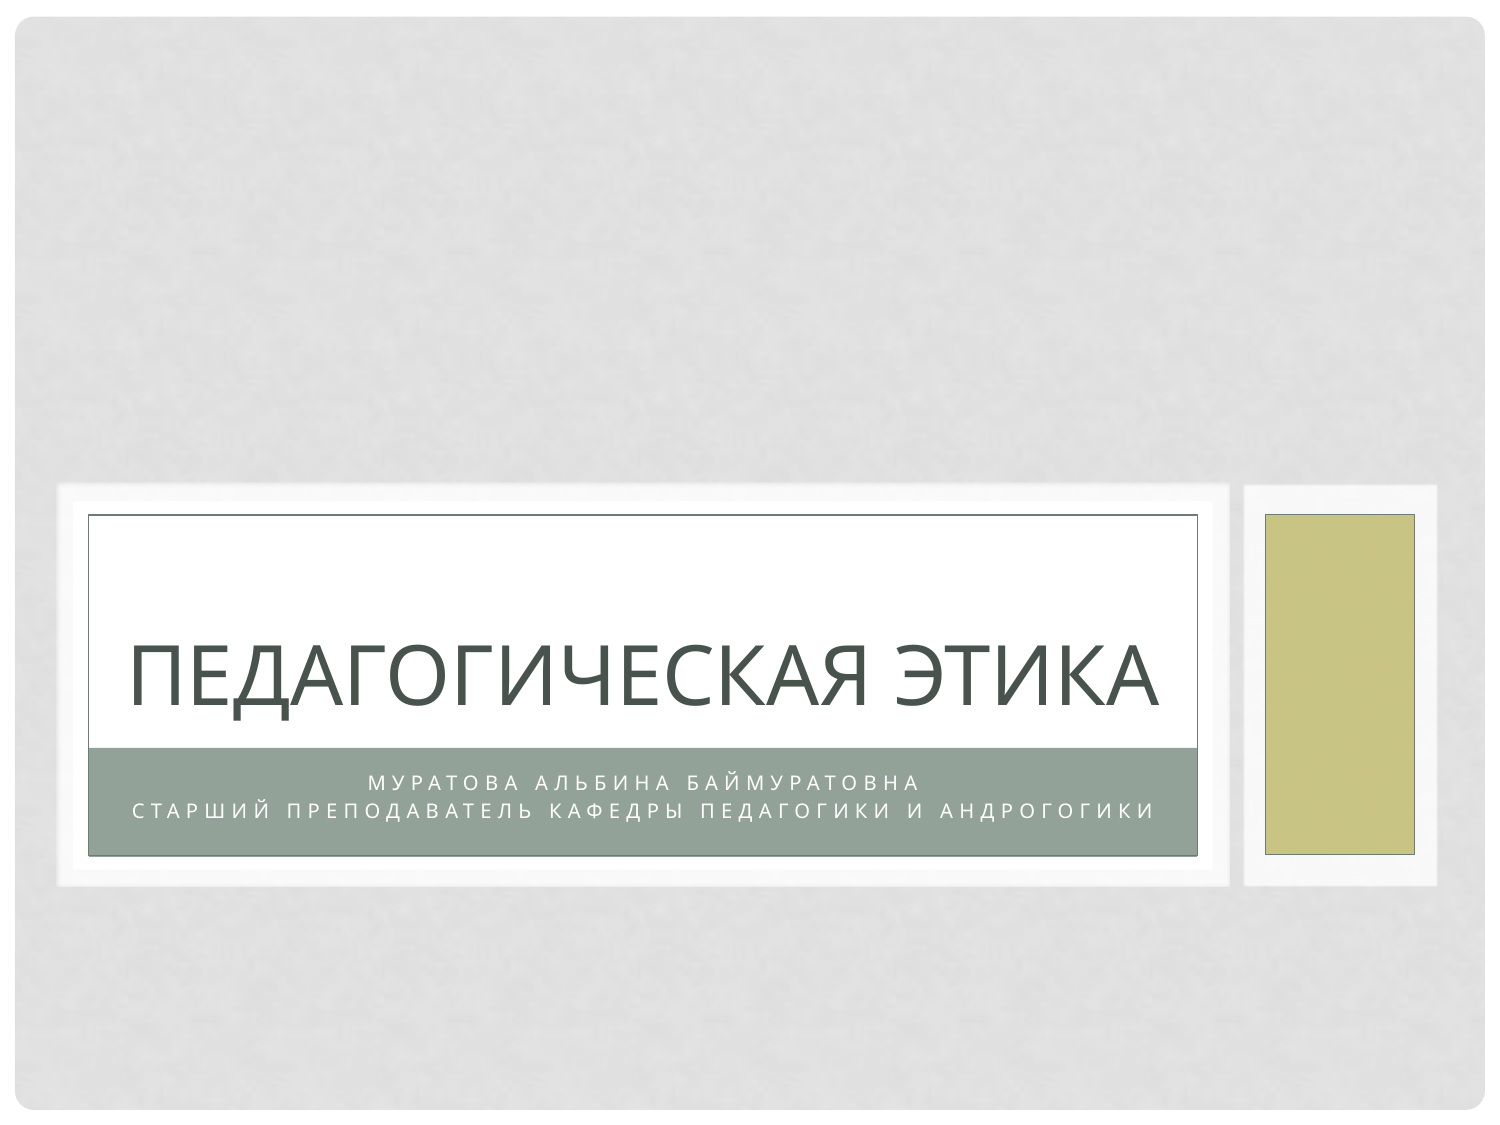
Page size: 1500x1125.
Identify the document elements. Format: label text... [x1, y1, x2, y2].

title Педагогическая этика [99, 529, 1187, 730]
subtitle Муратова Альбина Баймуратовна Старший преподаватель кафедры педагогики и андрогогики [105, 762, 1181, 838]
